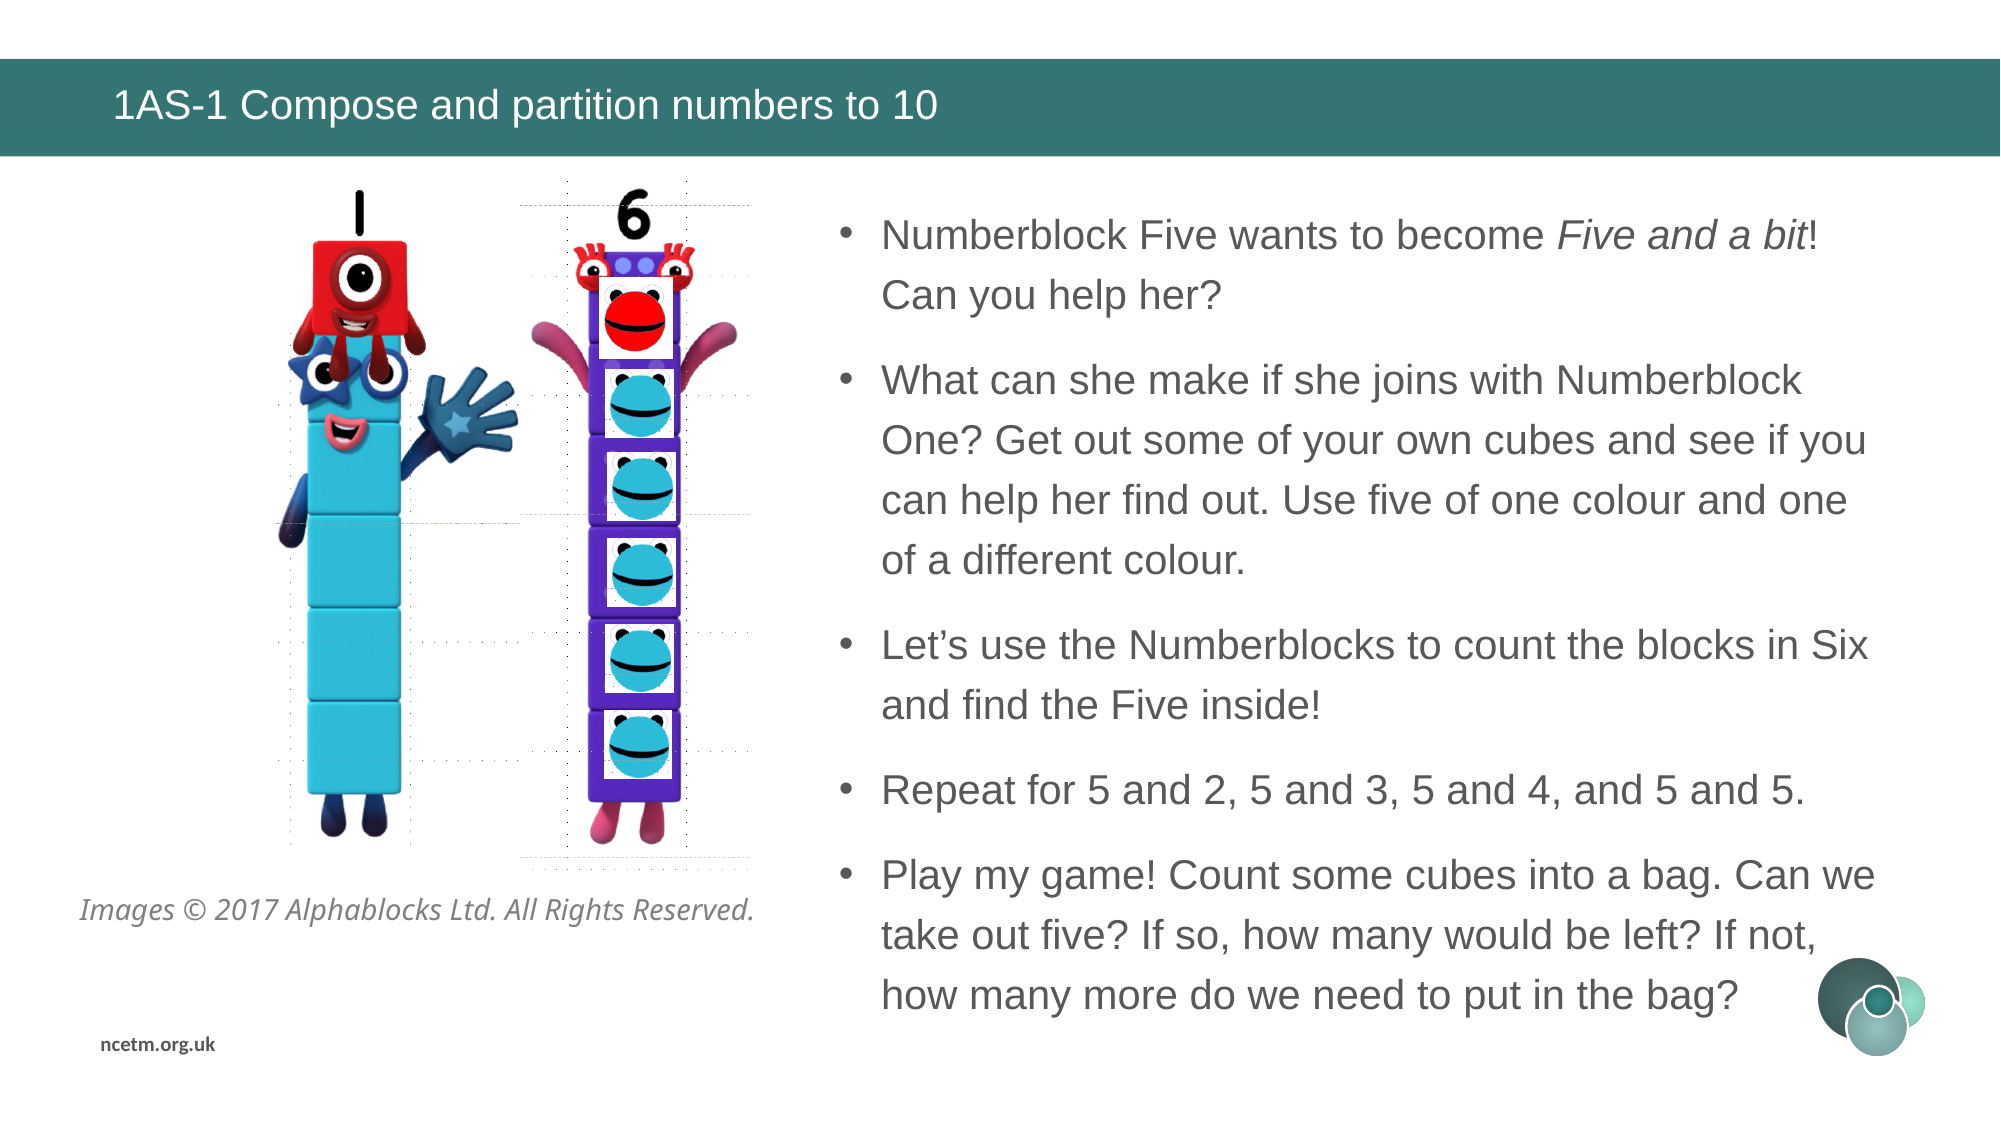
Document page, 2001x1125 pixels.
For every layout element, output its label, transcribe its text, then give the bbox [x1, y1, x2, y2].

picture [238, 175, 752, 874]
text_box Images © 2017 Alphablocks Ltd. All Rights Reserved. [0, 884, 842, 934]
text_box Numberblock Five wants to become Five and a bit! Can you help her? What can she make if she joins with Numberblock One? Get out some of your own cubes and see if you can help her find out. Use five of one colour and one of a different colour. Let’s use the Numberblocks to count the blocks in Six and find the Five inside! Repeat for 5 and 2, 5 and 3, 5 and 4, and 5 and 5. Play my game! Count some cubes into a bag. Can we take out five? If so, how many would be left? If not, how many more do we need to put in the bag? [824, 190, 1900, 864]
picture [1818, 958, 1925, 1056]
title 1AS-1 Compose and partition numbers to 10 [97, 76, 1945, 147]
